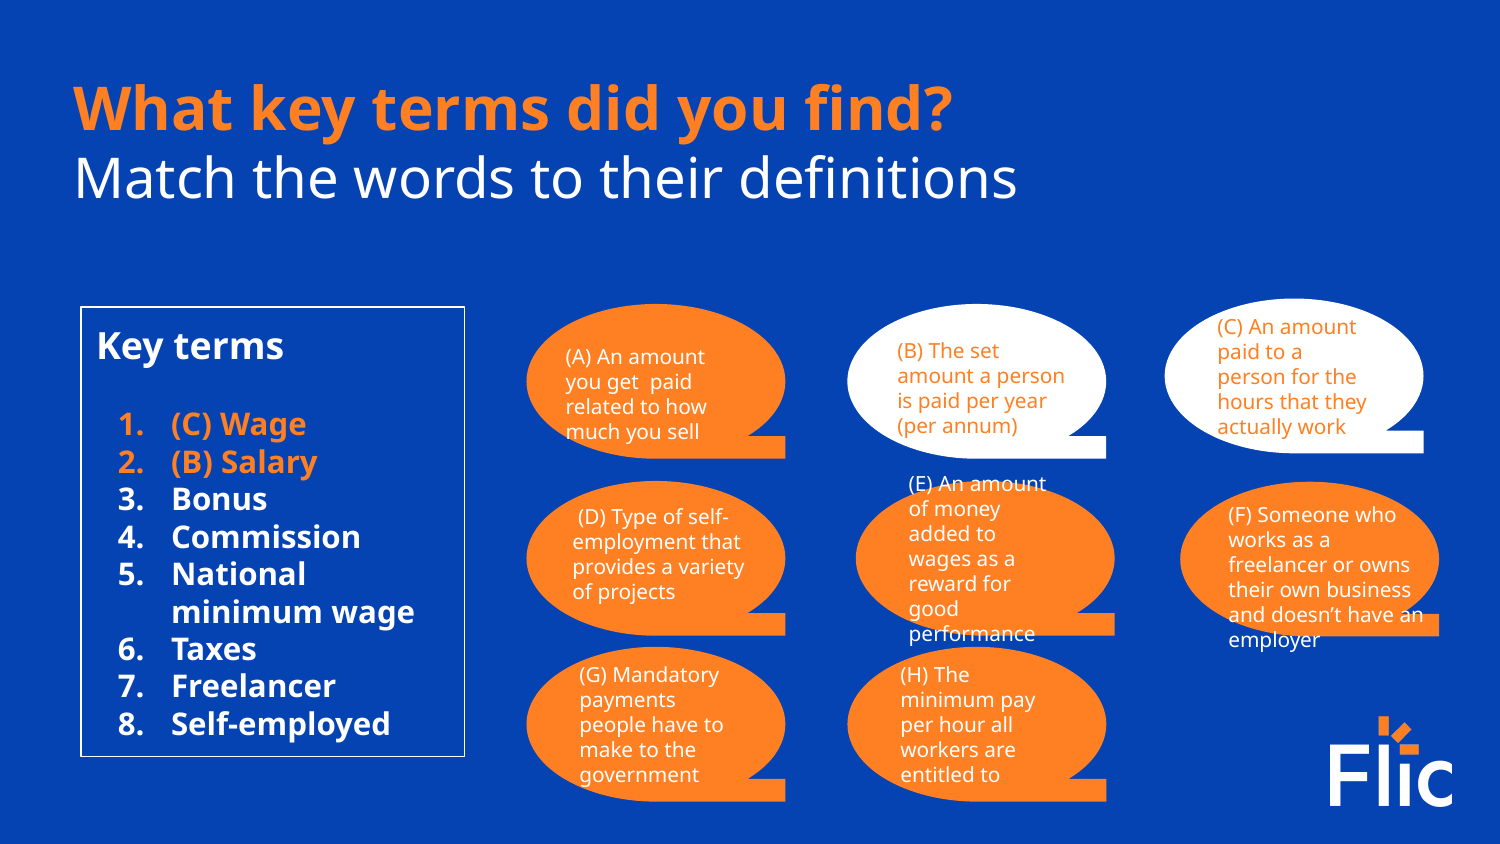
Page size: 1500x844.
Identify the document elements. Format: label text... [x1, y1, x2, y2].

picture [1330, 716, 1452, 807]
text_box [526, 298, 1449, 802]
text_box What key terms did you find? Match the words to their definitions [73, 70, 1265, 225]
text_box Key terms (C) Wage (B) Salary Bonus Commission National minimum wage Taxes Freelancer Self-employed [81, 307, 465, 757]
